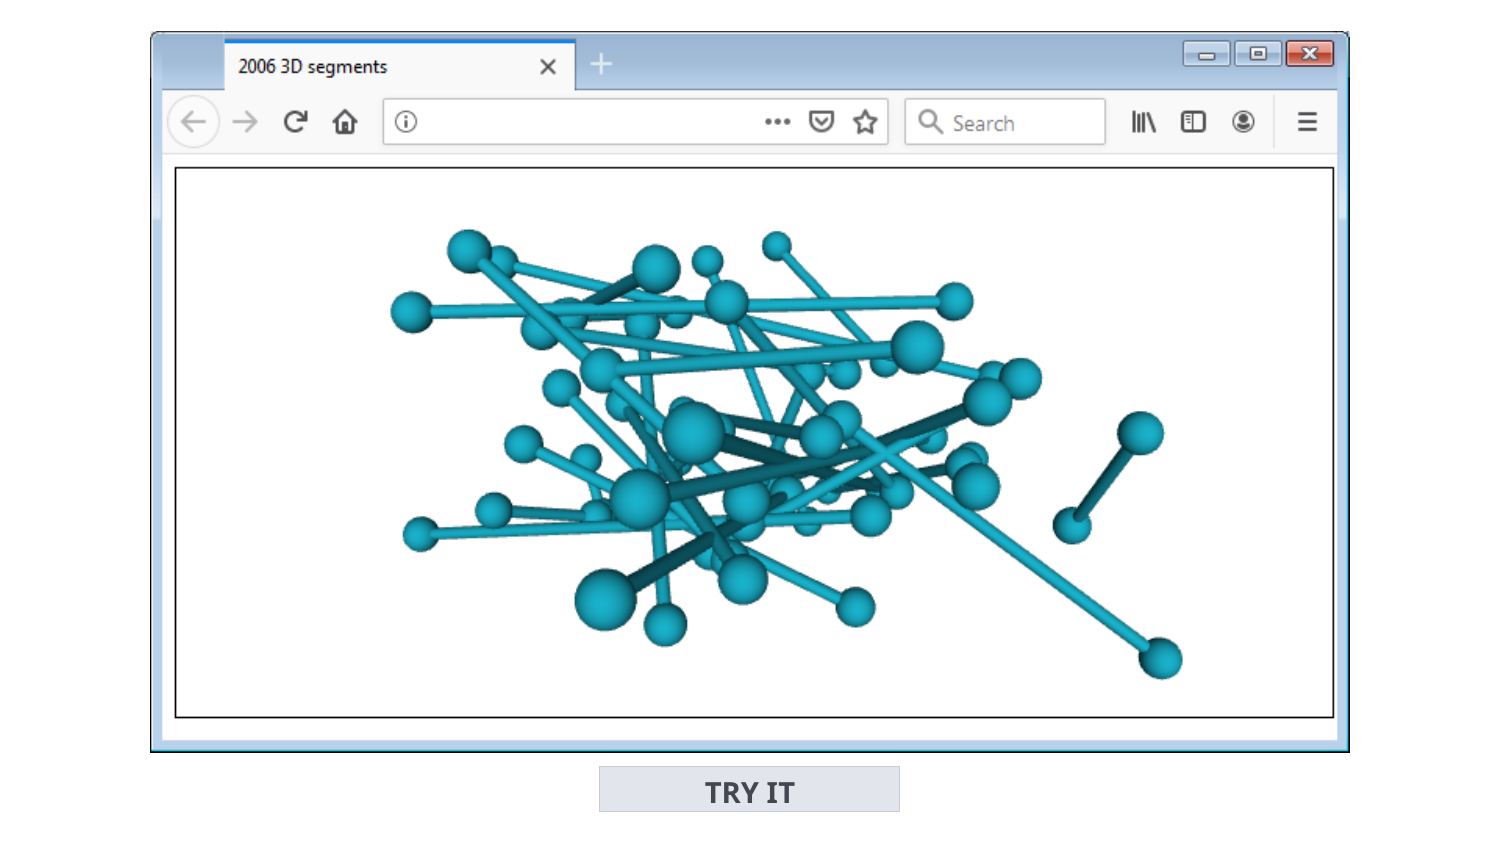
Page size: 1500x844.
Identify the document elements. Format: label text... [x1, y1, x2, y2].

text_box TRY IT [599, 766, 900, 812]
picture [149, 31, 1351, 753]
